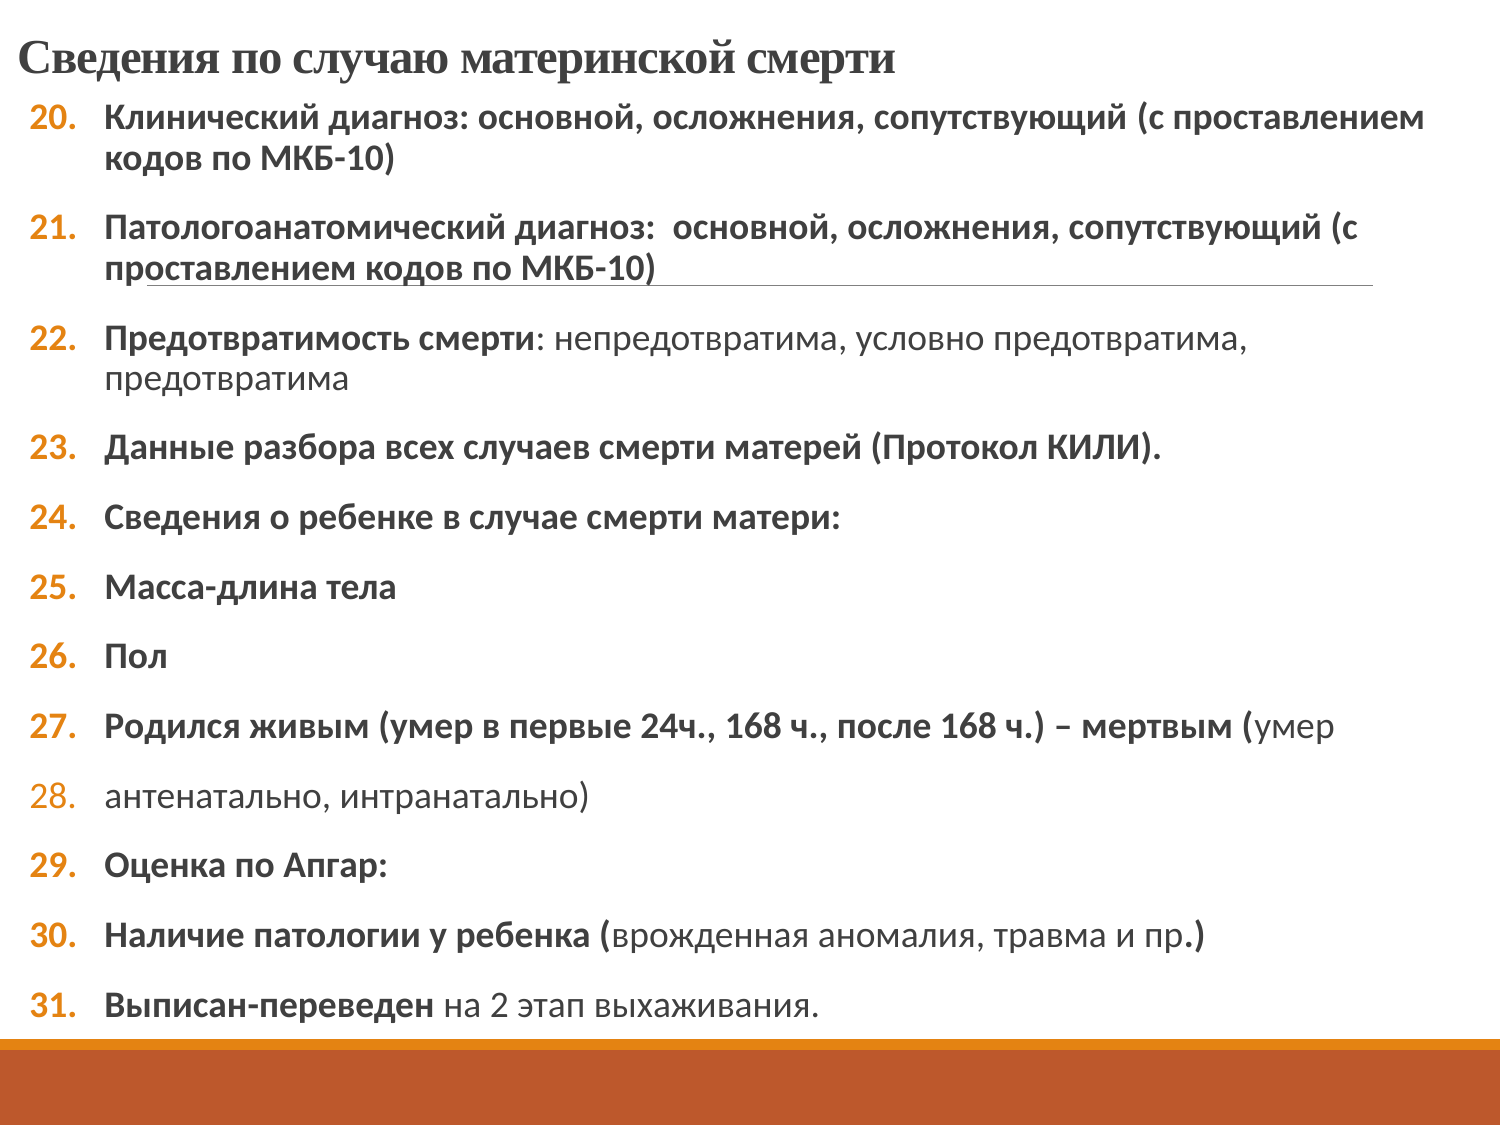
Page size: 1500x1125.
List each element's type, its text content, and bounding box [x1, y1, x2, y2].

list Клинический диагноз: основной, осложнения, сопутствующий (с проставлением кодов по МКБ-10) Патологоанатомический диагноз: основной, осложнения, сопутствующий (с проставлением кодов по МКБ-10) Предотвратимость смерти: непредотвратима, условно предотвратима, предотвратима Данные разбора всех случаев смерти матерей (Протокол КИЛИ). Сведения о ребенке в случае смерти матери: Масса-длина тела Пол Родился живым (умер в первые 24ч., 168 ч., после 168 ч.) – мертвым (умер антенатально, интранатально) Оценка по Апгар: Наличие патологии у ребенка (врожденная аномалия, травма и пр.) Выписан-переведен на 2 этап выхаживания. [29, 90, 1483, 1035]
title Сведения по случаю материнской смерти [2, 30, 1500, 90]
